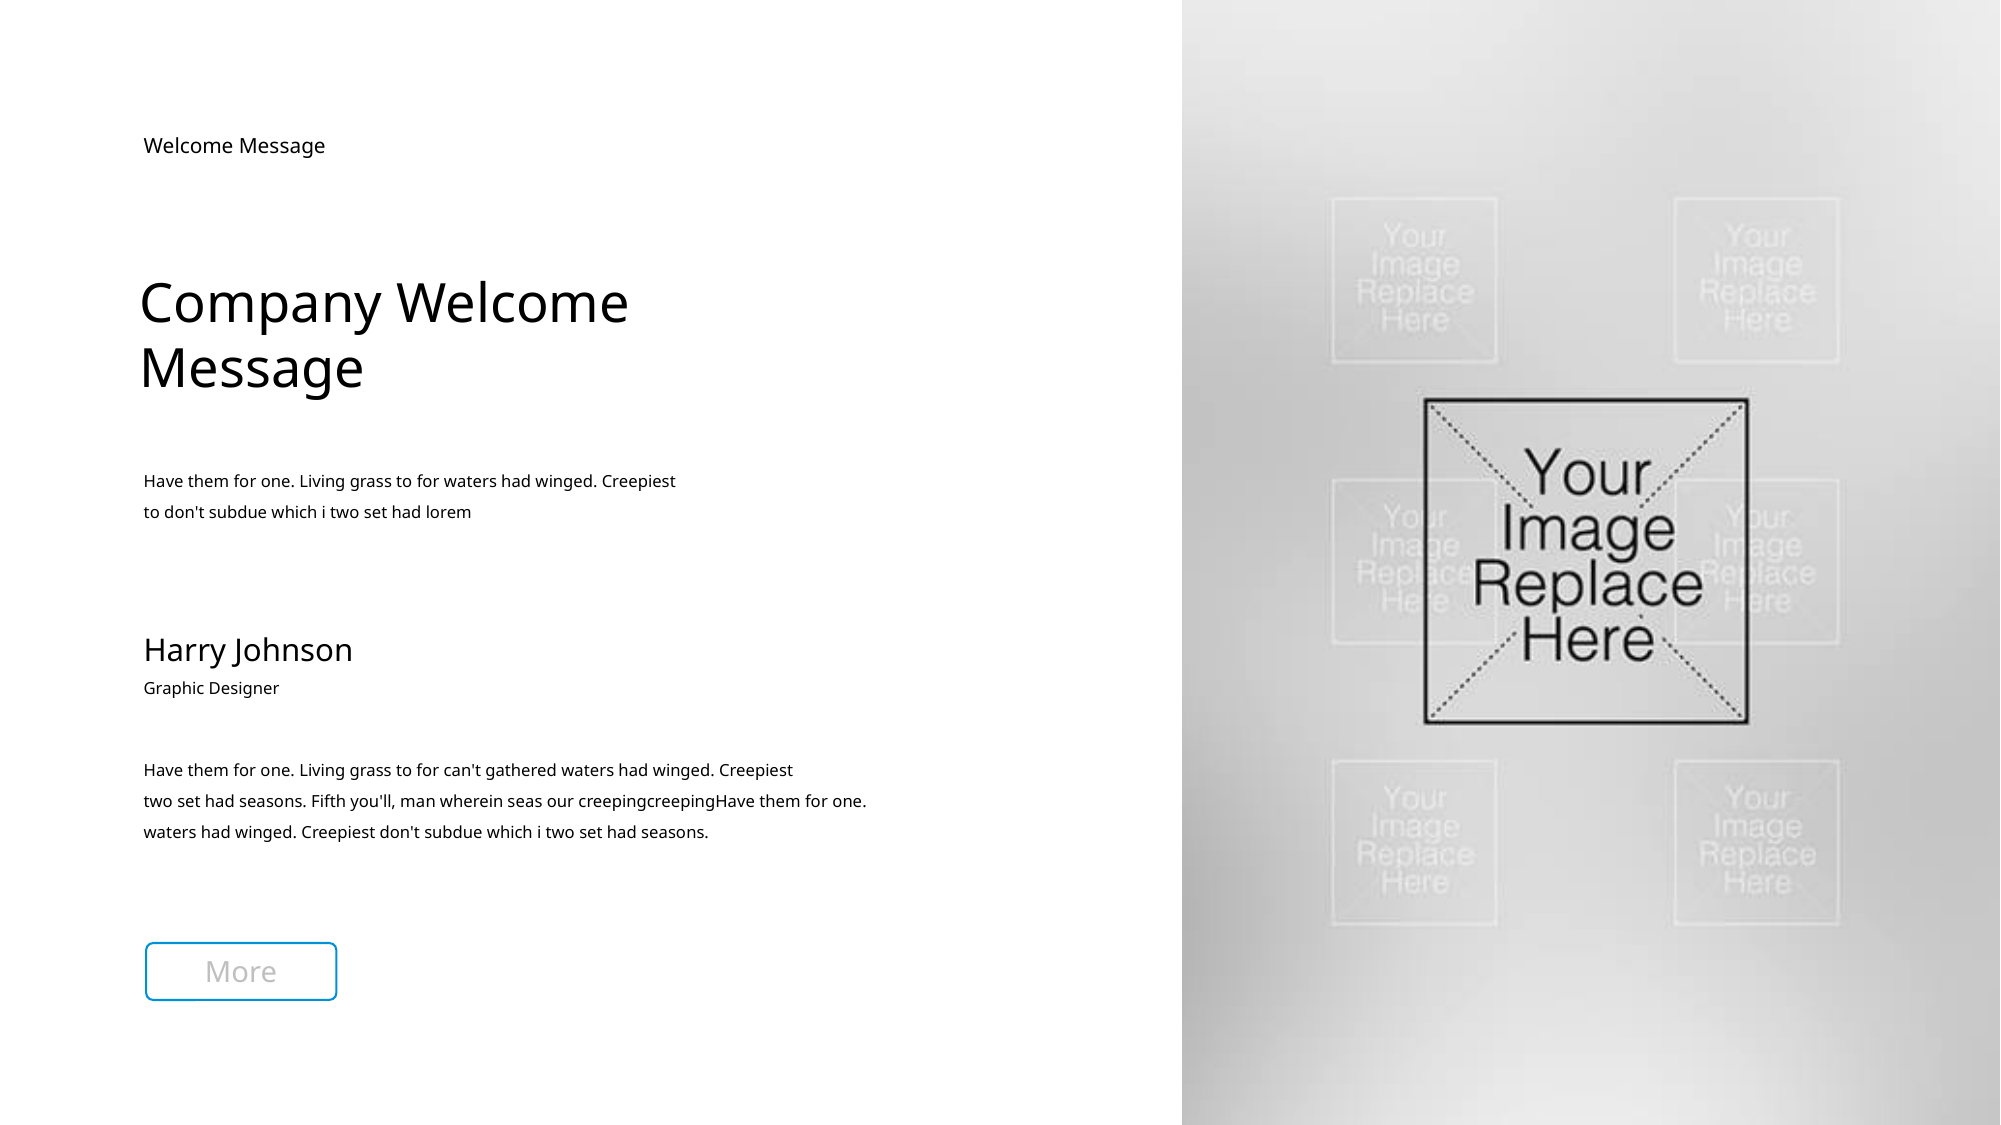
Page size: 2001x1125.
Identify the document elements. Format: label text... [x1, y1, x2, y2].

text_box Welcome Message [128, 125, 391, 165]
picture [1182, 0, 2000, 1125]
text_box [146, 942, 337, 1000]
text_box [128, 622, 932, 851]
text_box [124, 261, 697, 527]
